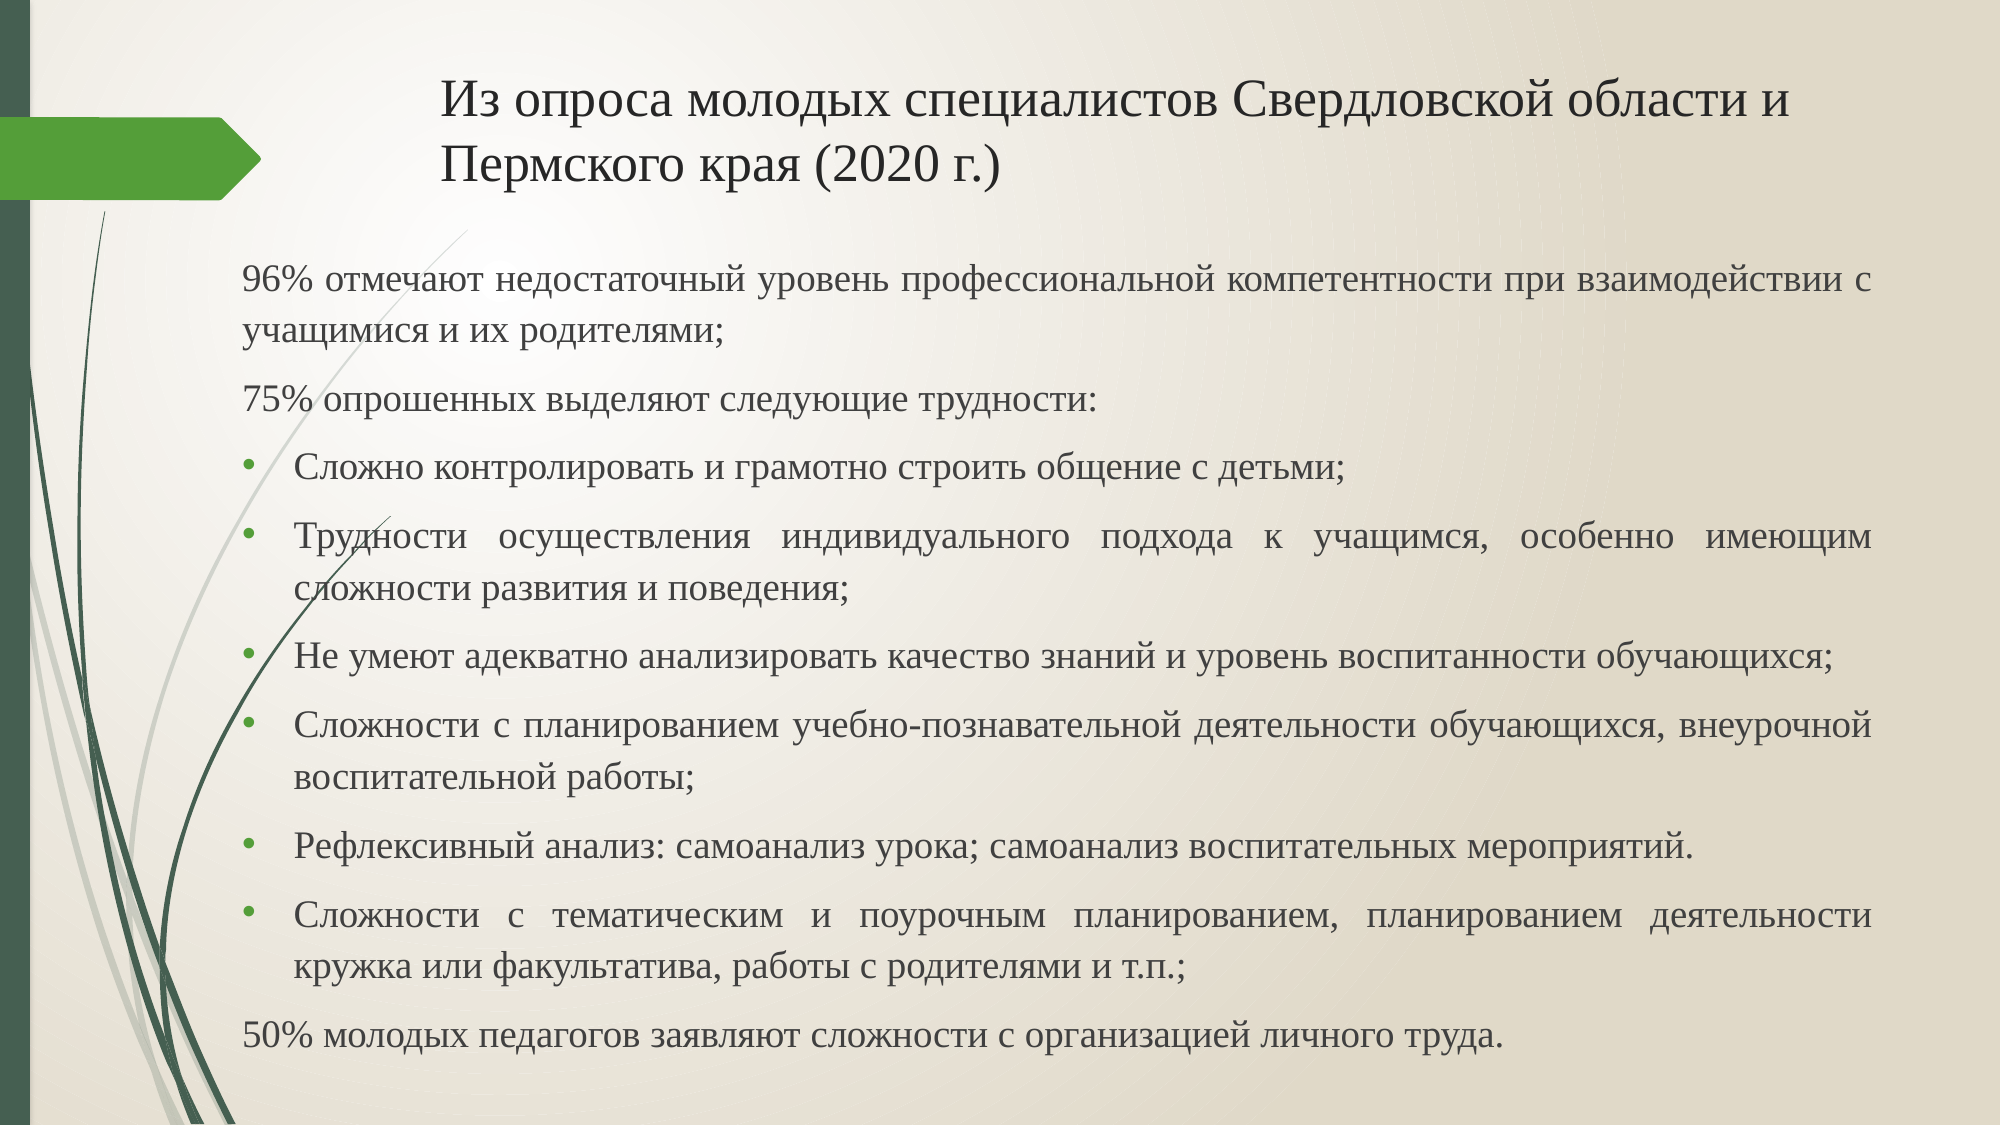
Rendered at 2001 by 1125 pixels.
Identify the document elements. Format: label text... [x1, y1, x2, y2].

title Из опроса молодых специалистов Свердловской области и Пермского края (2020 г.) [425, 55, 1888, 239]
list 96% отмечают недостаточный уровень профессиональной компетентности при взаимодействии с учащимися и их родителями; 75% опрошенных выделяют следующие трудности: Сложно контролировать и грамотно строить общение с детьми; Трудности осуществления индивидуального подхода к учащимся, особенно имеющим сложности развития и поведения; Не умеют адекватно анализировать качество знаний и уровень воспитанности обучающихся; Сложности с планированием учебно-познавательной деятельности обучающихся, внеурочной воспитательной работы; Рефлексивный анализ: самоанализ урока; самоанализ воспитательных мероприятий. Сложности с тематическим и поурочным планированием, планированием деятельности кружка или факультатива, работы с родителями и т.п.; 50% молодых педагогов заявляют сложности с организацией личного труда. [227, 239, 1888, 1104]
